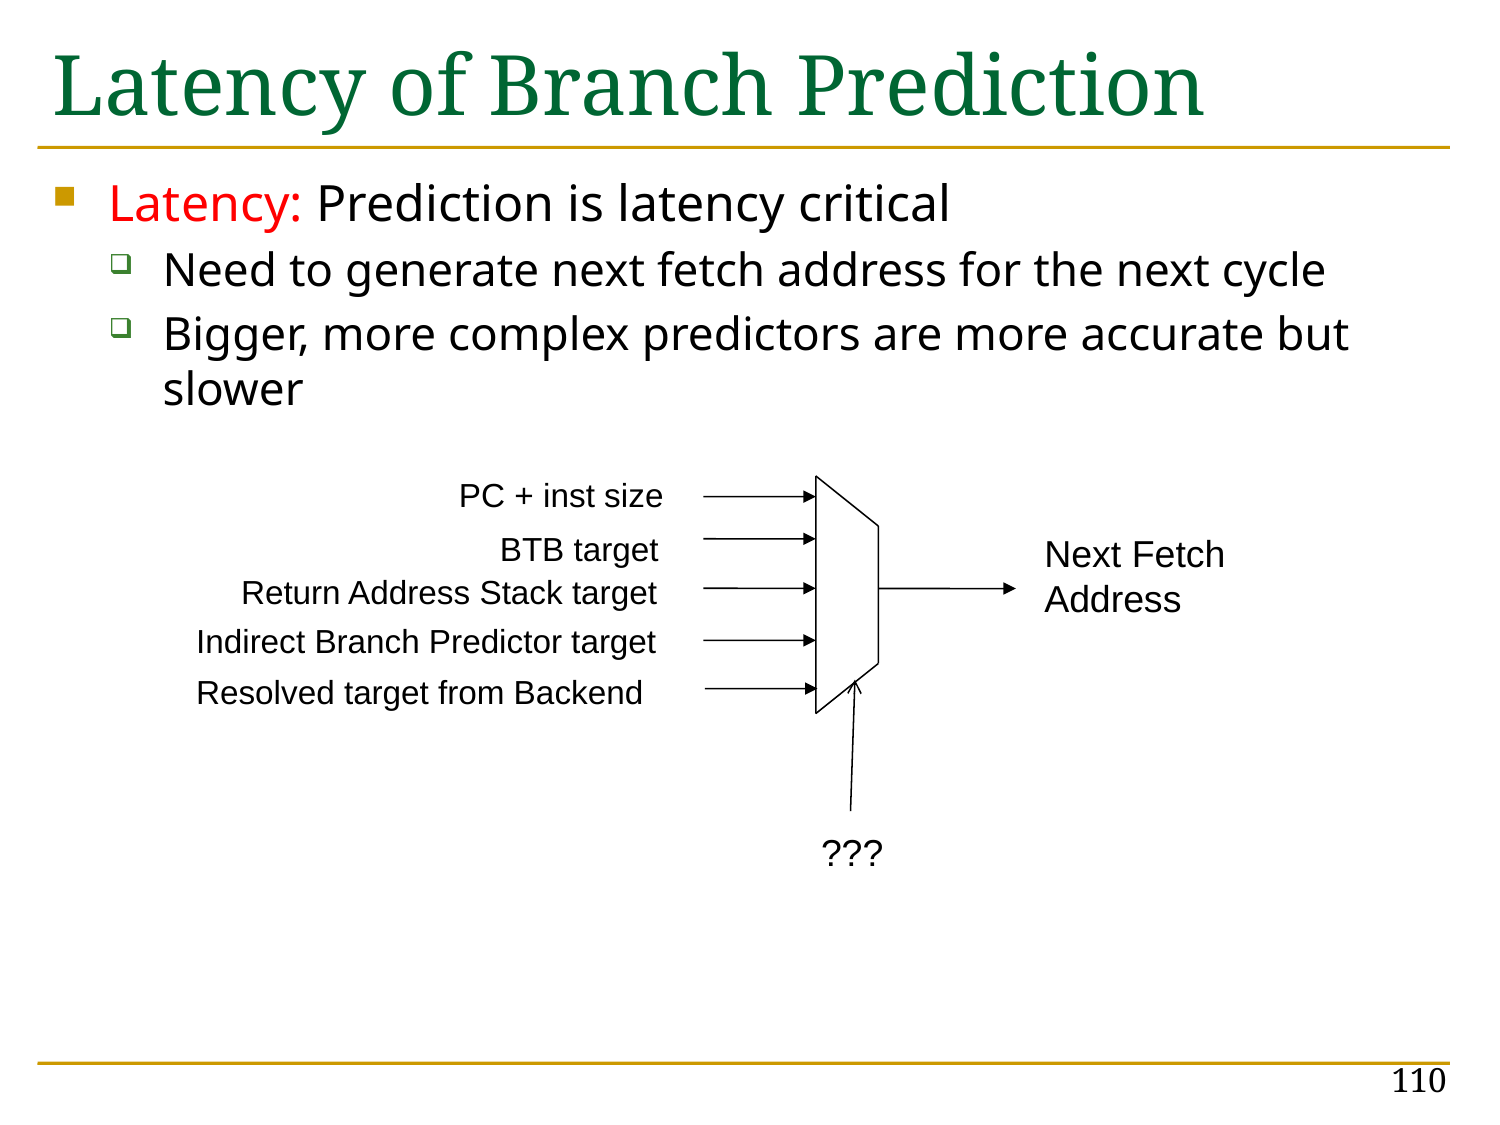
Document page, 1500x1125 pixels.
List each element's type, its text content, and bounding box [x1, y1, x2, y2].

text_box [703, 634, 816, 647]
text_box [878, 582, 1016, 595]
text_box Next Fetch Address [1029, 523, 1241, 628]
text_box BTB target [484, 520, 674, 575]
slide_number 110 [1111, 1036, 1462, 1112]
title Latency of Branch Prediction [37, 24, 1450, 163]
text_box Return Address Stack target [226, 563, 673, 619]
text_box Indirect Branch Predictor target [181, 612, 672, 668]
text_box Resolved target from Backend [181, 663, 659, 719]
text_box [786, 742, 919, 748]
text_box [703, 490, 816, 503]
text_box PC + inst size [444, 466, 679, 521]
text_box [704, 682, 818, 695]
text_box [703, 582, 816, 595]
list Latency: Prediction is latency critical Need to generate next fetch address for the next cycle Bigger, more complex predictors are more accurate but slower [37, 163, 1450, 1016]
text_box ??? [806, 821, 899, 882]
text_box [703, 532, 816, 546]
